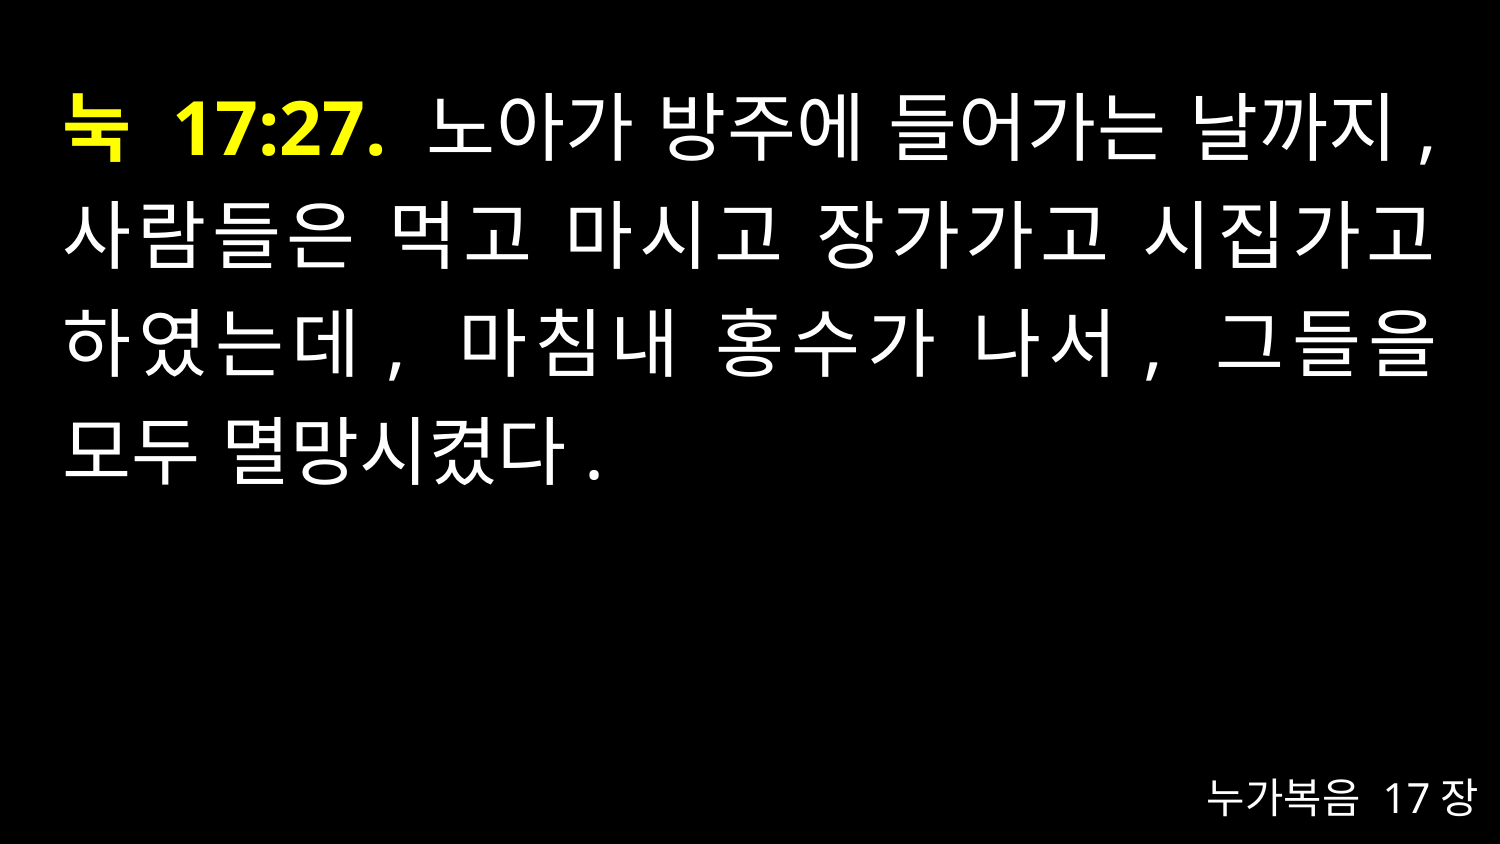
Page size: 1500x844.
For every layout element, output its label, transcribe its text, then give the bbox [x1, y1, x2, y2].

subtitle 누가복음 17장 [916, 770, 1500, 844]
title 눅 17:27. 노아가 방주에 들어가는 날까지, 사람들은 먹고 마시고 장가가고 시집가고 하였는데, 마침내 홍수가 나서, 그들을 모두 멸망시켰다. [0, 0, 1500, 844]
